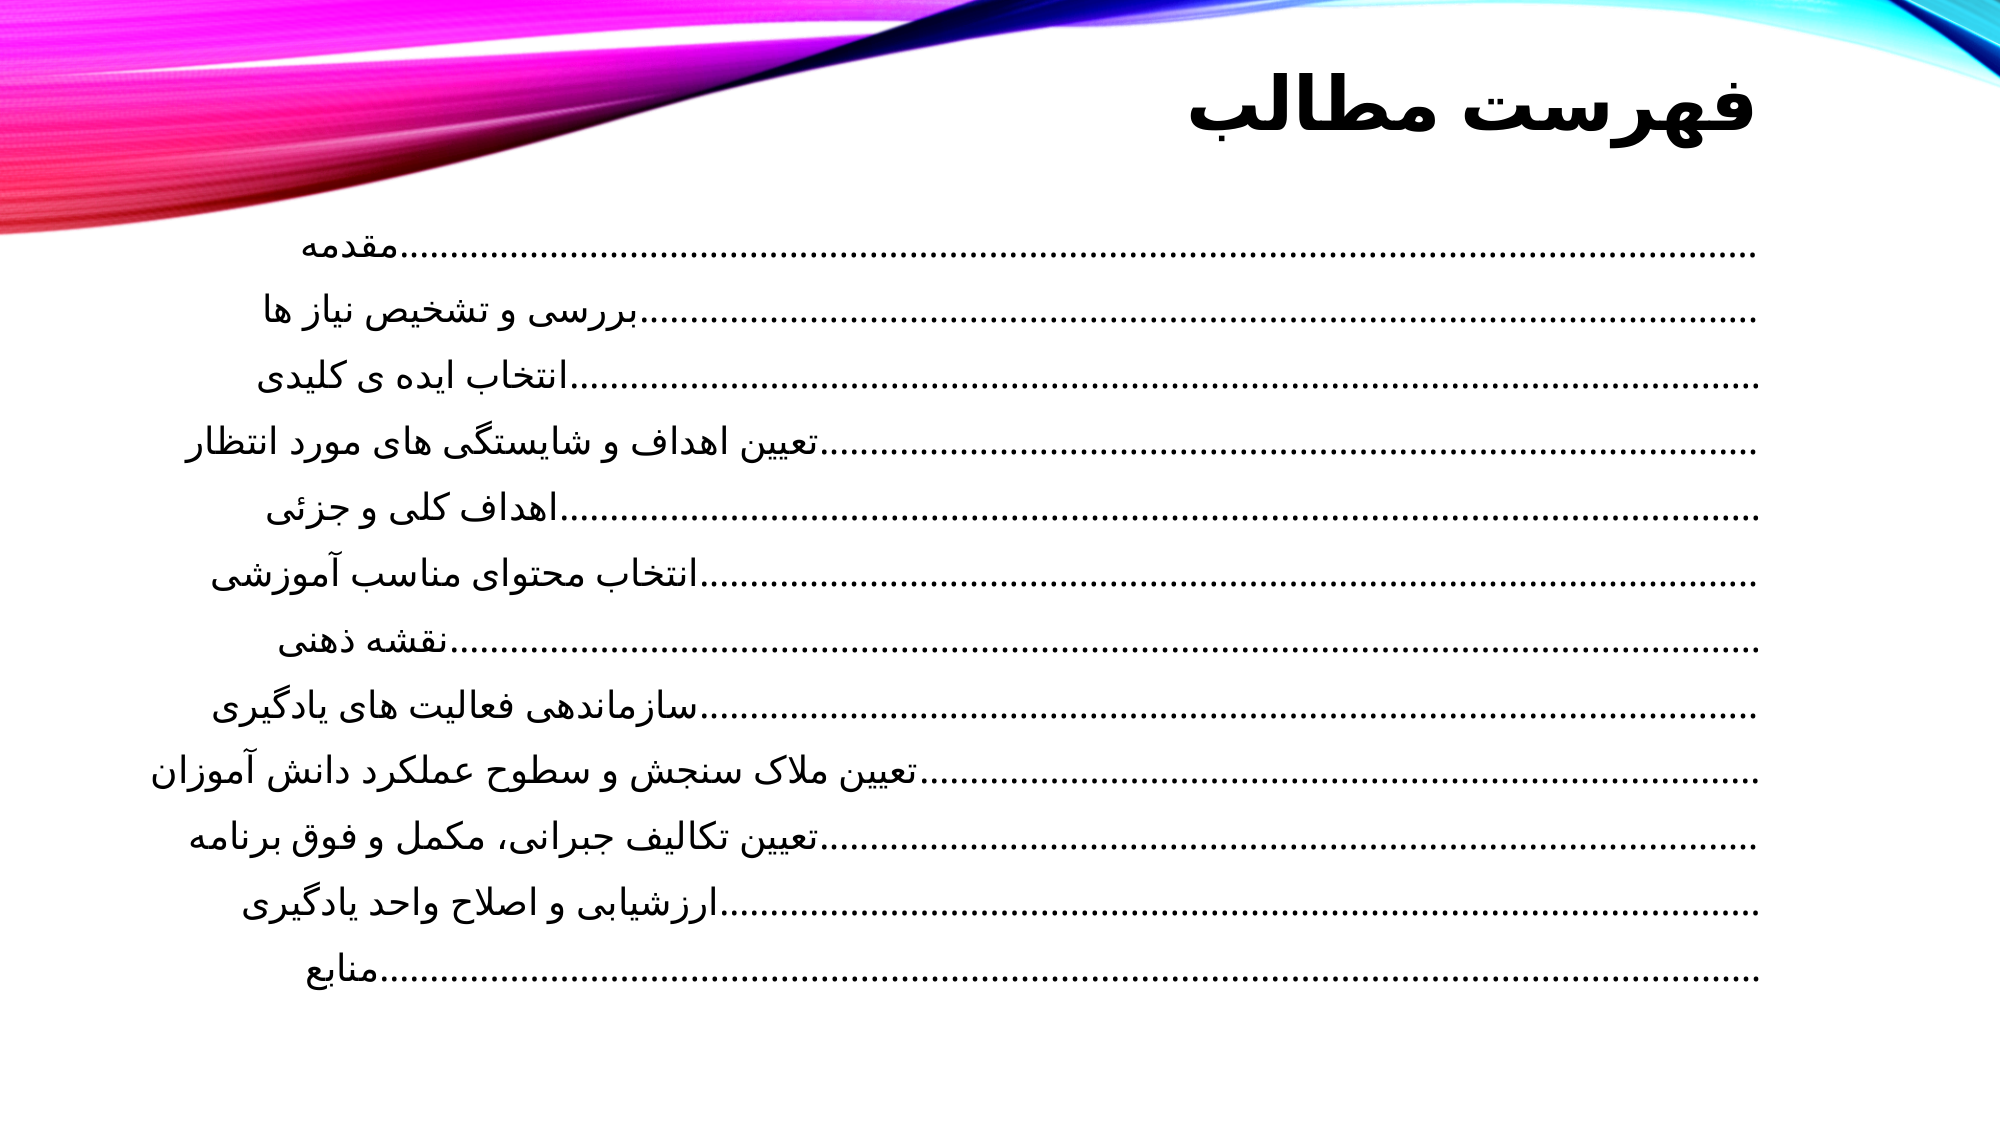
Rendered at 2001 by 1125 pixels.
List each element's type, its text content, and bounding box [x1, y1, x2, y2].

picture [1890, 0, 2000, 75]
list مقدمه........................................................................................................................................ بررسی و تشخیص نیاز ها................................................................................................................ انتخاب ایده ی کلیدی....................................................................................................................... تعیین اهداف و شایستگی های مورد انتظار.............................................................................................. اهداف کلی و جزئی........................................................................................................................ انتخاب محتوای مناسب آموزشی.......................................................................................................... نقشه ذهنی................................................................................................................................... سازماندهی فعالیت های یادگیری.......................................................................................................... تعیین ملاک سنجش و سطوح عملکرد دانش آموزان.................................................................................... تعیین تکالیف جبرانی، مکمل و فوق برنامه.............................................................................................. ارزشیابی و اصلاح واحد یادگیری........................................................................................................ منابع.......................................................................................................................................... [112, 212, 1775, 1021]
picture [0, 0, 474, 237]
picture [1910, 0, 2000, 45]
picture [1775, 0, 2000, 237]
title فهرست مطالب [474, 0, 1775, 212]
